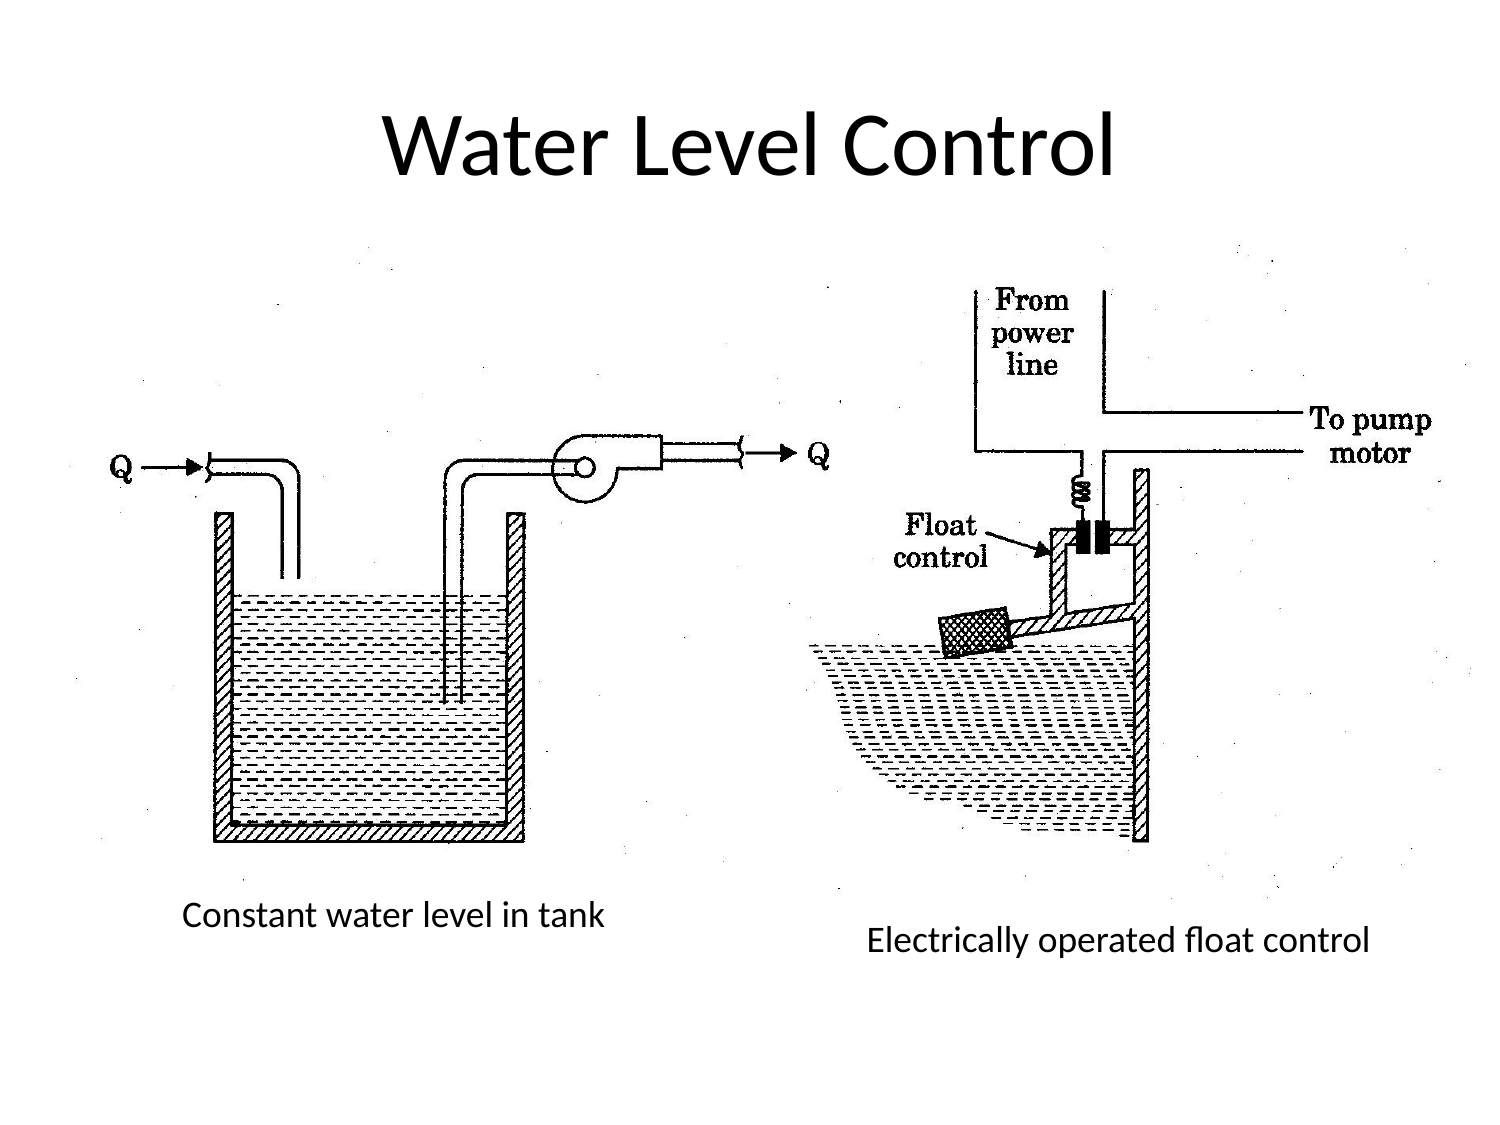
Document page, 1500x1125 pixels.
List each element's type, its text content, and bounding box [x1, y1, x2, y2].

picture [62, 240, 1472, 901]
title Water Level Control [75, 45, 1425, 233]
text_box Constant water level in tank [49, 849, 738, 975]
text_box Electrically operated float control [774, 910, 1463, 1000]
